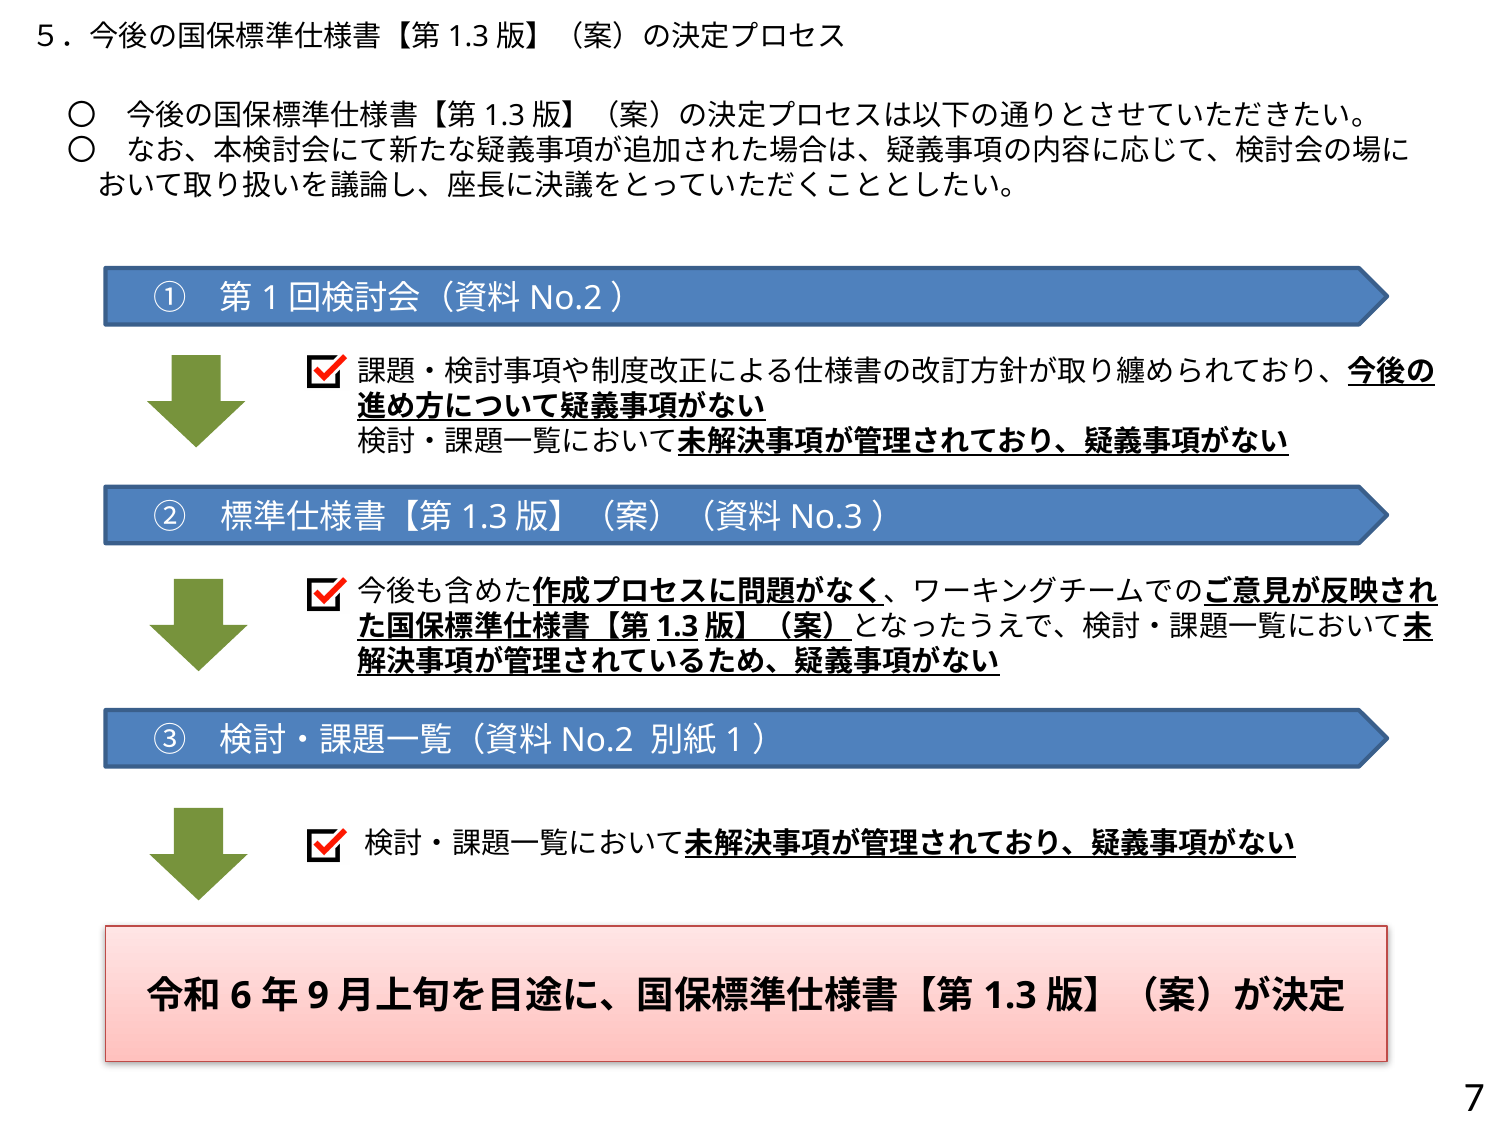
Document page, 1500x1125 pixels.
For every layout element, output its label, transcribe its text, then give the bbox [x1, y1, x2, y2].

text_box ② 標準仕様書【第1.3版】（案）（資料No.3） [103, 484, 1390, 546]
text_box 検討・課題一覧において未解決事項が管理されており、疑義事項がない [349, 817, 1418, 867]
text_box [147, 355, 246, 448]
text_box 〇 今後の国保標準仕様書【第1.3版】（案）の決定プロセスは以下の通りとさせていただきたい。 〇 なお、本検討会にて新たな疑義事項が追加された場合は、疑義事項の内容に応じて、検討会の場において取り扱いを議論し、座長に決議をとっていただくこととしたい。 [52, 96, 1435, 209]
text_box ③ 検討・課題一覧（資料No.2 別紙1） [103, 707, 1390, 769]
text_box [149, 807, 248, 901]
picture [304, 573, 350, 614]
picture [304, 824, 350, 865]
text_box 課題・検討事項や制度改正による仕様書の改訂方針が取り纏められており、今後の進め方について疑義事項がない 検討・課題一覧において未解決事項が管理されており、疑義事項がない [342, 345, 1456, 465]
picture [304, 350, 350, 391]
text_box [149, 578, 248, 672]
text_box 令和6年9月上旬を目途に、国保標準仕様書【第1.3版】（案）が決定 [105, 925, 1388, 1062]
text_box ① 第1回検討会（資料No.2） [103, 265, 1390, 327]
text_box 今後も含めた作成プロセスに問題がなく、ワーキングチームでのご意見が反映された国保標準仕様書【第1.3版】（案）となったうえで、検討・課題一覧において未解決事項が管理されているため、疑義事項がない [342, 565, 1456, 685]
slide_number 6 [1149, 1065, 1500, 1125]
text_box ５．今後の国保標準仕様書【第1.3版】（案）の決定プロセス [16, 2, 1440, 96]
